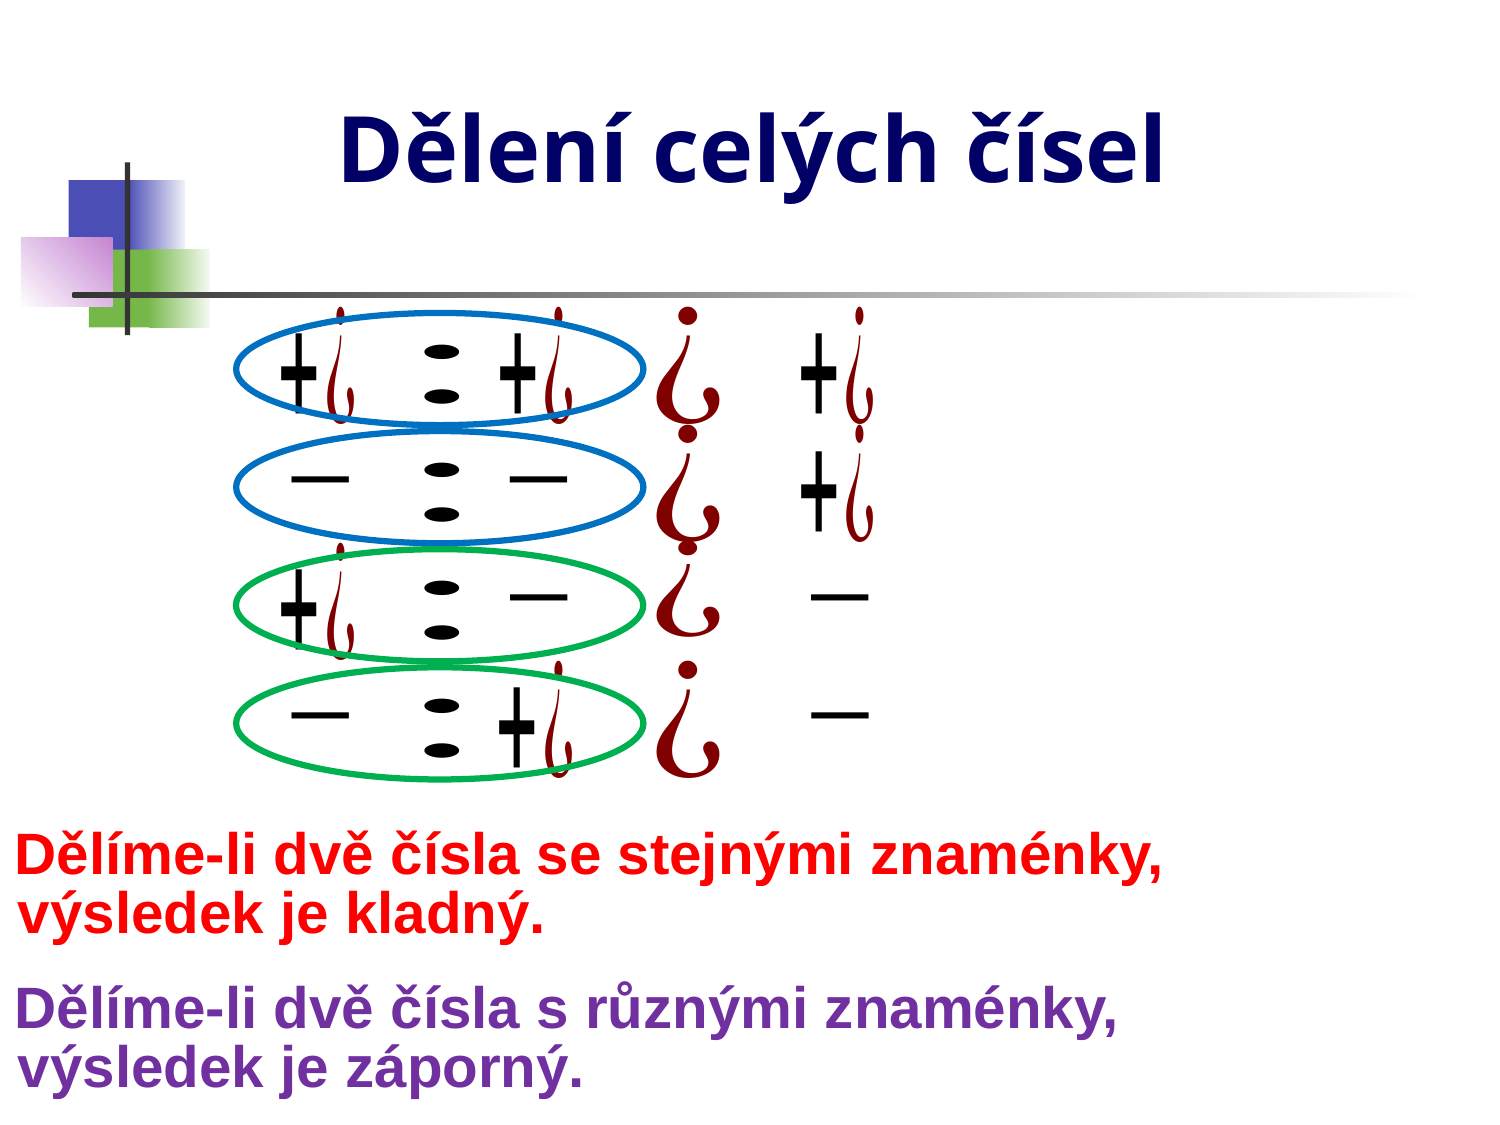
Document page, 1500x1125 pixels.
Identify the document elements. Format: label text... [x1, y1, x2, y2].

text_box [236, 312, 644, 426]
text_box [236, 431, 644, 544]
text_box Dělíme-li dvě čísla s různými znaménky, [0, 962, 1500, 1048]
text_box [236, 667, 644, 780]
title Dělení celých čísel [2, 98, 1500, 209]
text_box výsledek je záporný. [3, 1021, 601, 1107]
text_box [235, 549, 644, 662]
text_box výsledek je kladný. [2, 868, 562, 953]
text_box Dělíme-li dvě čísla se stejnými znaménky, [0, 809, 1500, 894]
